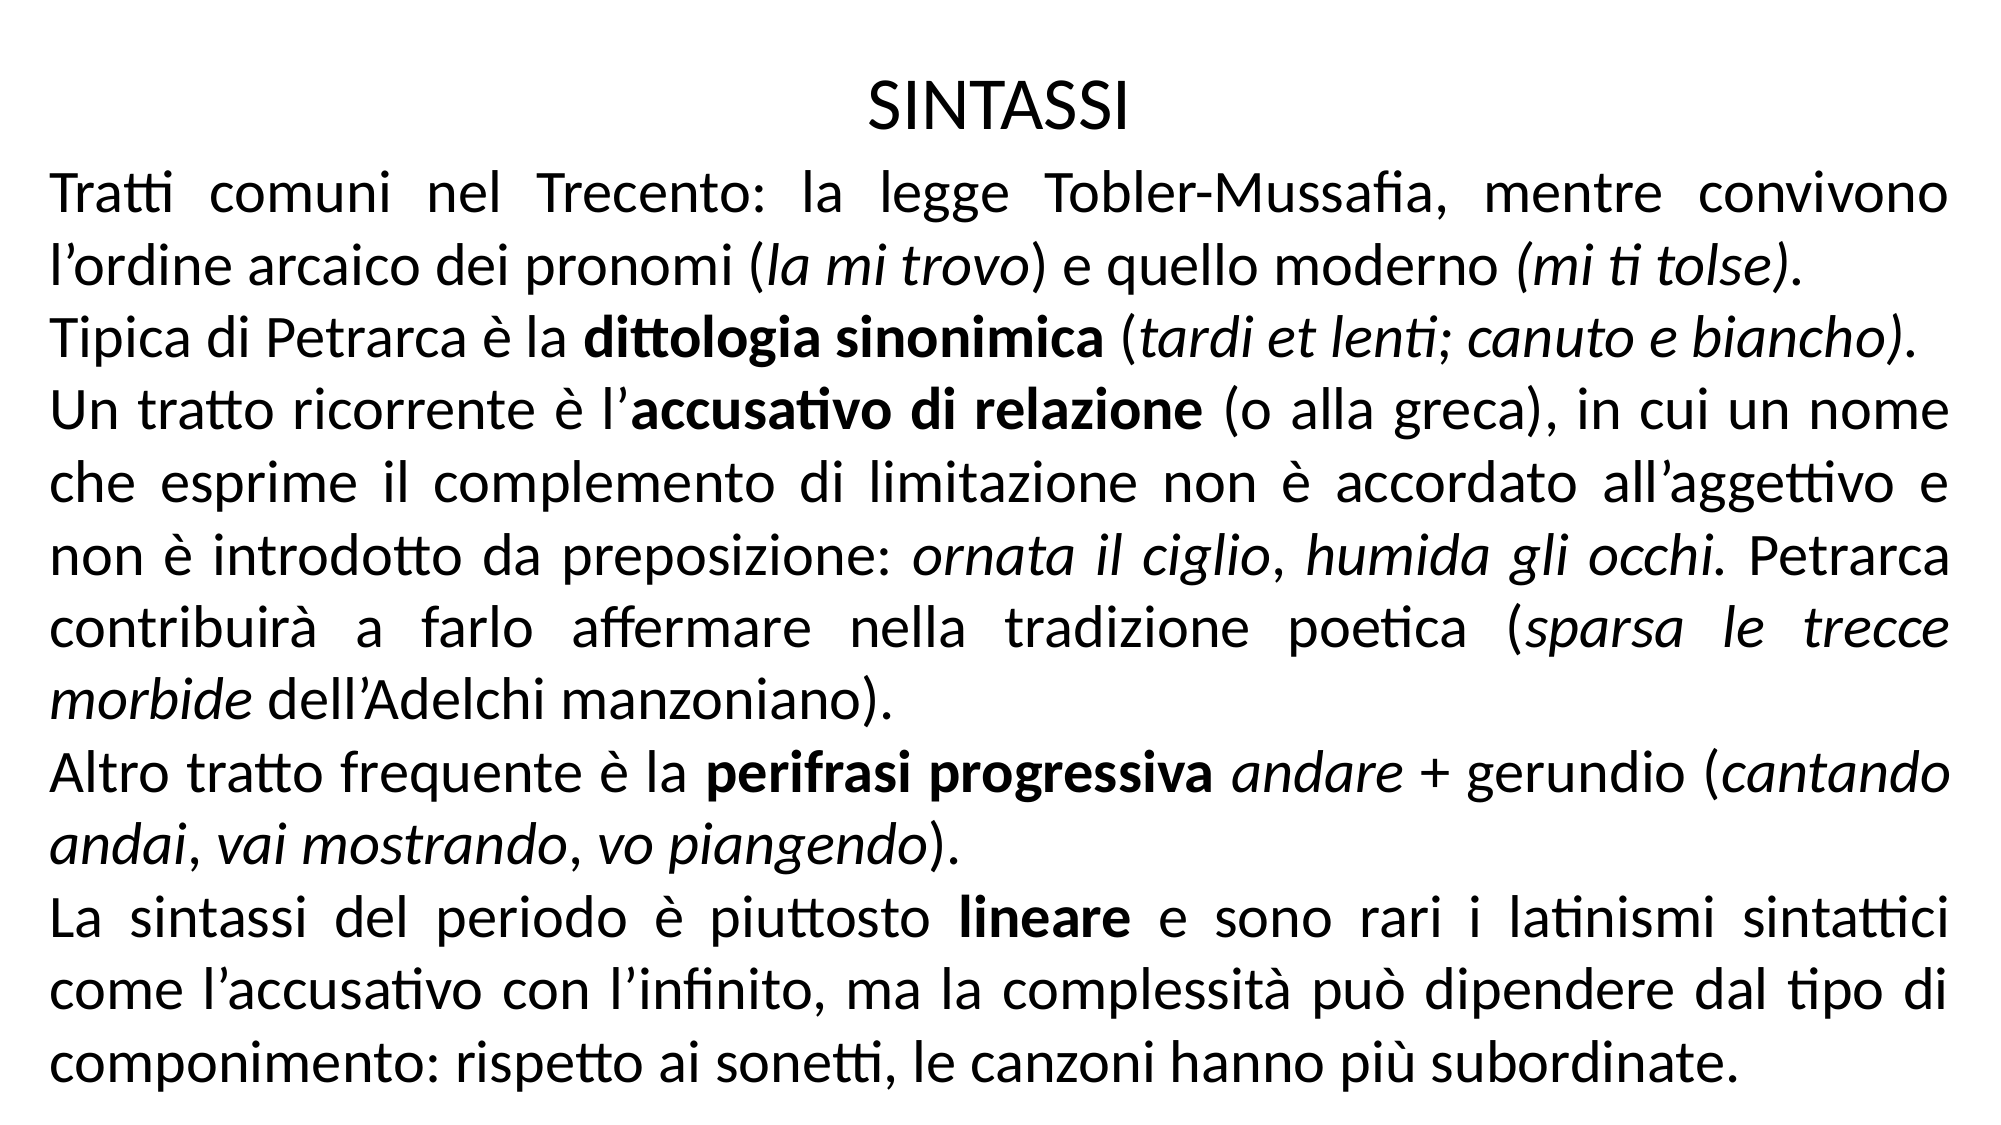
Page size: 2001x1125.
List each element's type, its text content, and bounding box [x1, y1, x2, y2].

text_box Tratti comuni nel Trecento: la legge Tobler-Mussafia, mentre convivono l’ordine arcaico dei pronomi (la mi trovo) e quello moderno (mi ti tolse). Tipica di Petrarca è la dittologia sinonimica (tardi et lenti; canuto e biancho). Un tratto ricorrente è l’accusativo di relazione (o alla greca), in cui un nome che esprime il complemento di limitazione non è accordato all’aggettivo e non è introdotto da preposizione: ornata il ciglio, humida gli occhi. Petrarca contribuirà a farlo affermare nella tradizione poetica (sparsa le trecce morbide dell’Adelchi manzoniano). Altro tratto frequente è la perifrasi progressiva andare + gerundio (cantando andai, vai mostrando, vo piangendo). La sintassi del periodo è piuttosto lineare e sono rari i latinismi sintattici come l’accusativo con l’infinito, ma la complessità può dipendere dal tipo di componimento: rispetto ai sonetti, le canzoni hanno più subordinate. [34, 144, 1967, 1102]
text_box SINTASSI [61, 47, 1939, 144]
